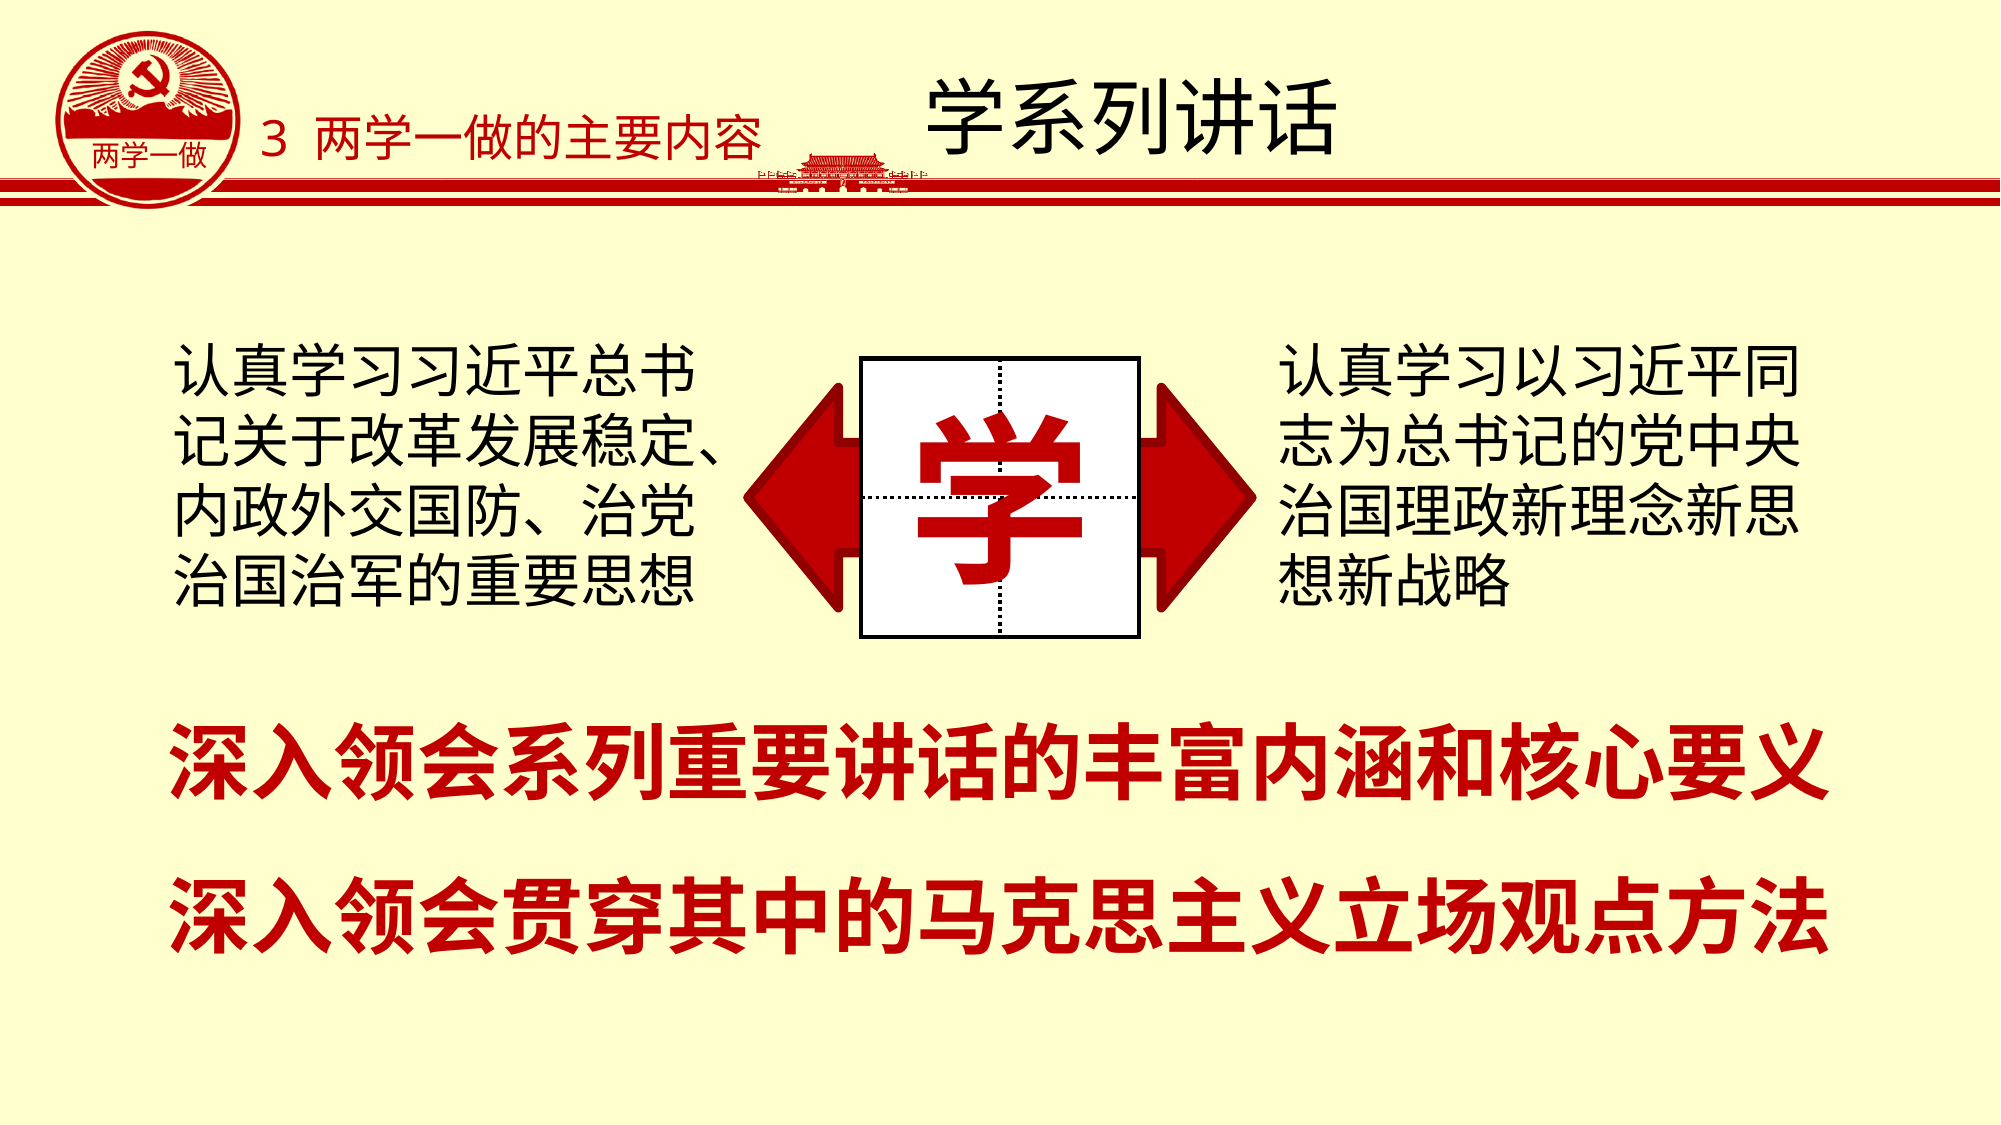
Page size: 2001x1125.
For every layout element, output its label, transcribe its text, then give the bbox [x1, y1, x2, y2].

picture [0, 9, 2000, 228]
title 学系列讲话 [919, 56, 1983, 188]
list 3 两学一做的主要内容 [255, 97, 798, 183]
text_box 认真学习习近平总书记关于改革发展稳定、内政外交国防、治党治国治军的重要思想 [172, 334, 723, 615]
text_box 深入领会系列重要讲话的丰富内涵和核心要义 [152, 703, 1848, 818]
text_box [747, 387, 859, 608]
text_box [860, 358, 1139, 637]
text_box 深入领会贯穿其中的马克思主义立场观点方法 [152, 856, 1848, 972]
text_box [1141, 387, 1252, 608]
text_box 认真学习以习近平同志为总书记的党中央治国理政新理念新思想新战略 [1277, 334, 1827, 615]
